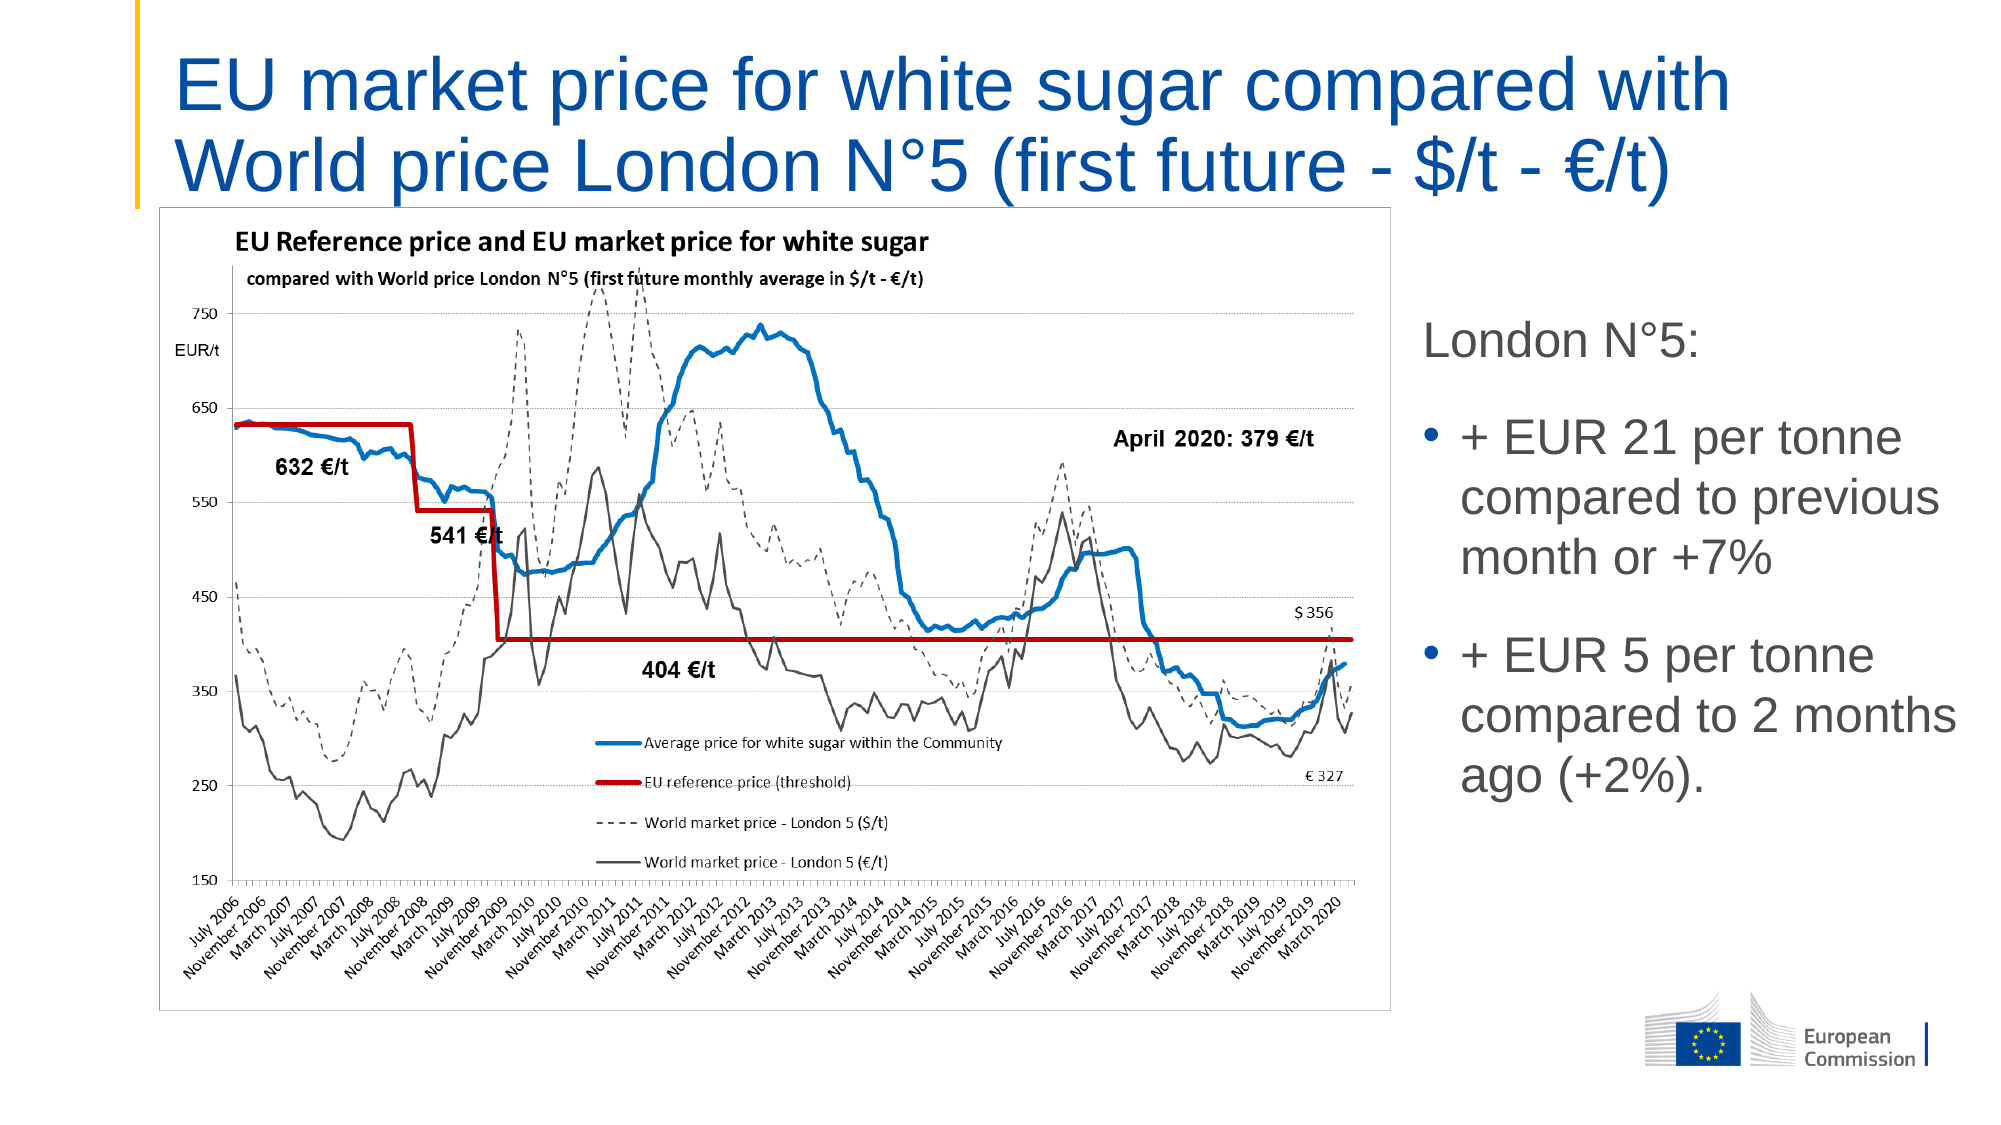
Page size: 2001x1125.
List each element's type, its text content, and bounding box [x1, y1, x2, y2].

picture [1645, 991, 1928, 1066]
title EU market price for white sugar compared with World price London N°5 (first future - $/t - €/t) [159, 79, 1885, 208]
list London N°5: + EUR 21 per tonne compared to previous month or +7% + EUR 5 per tonne compared to 2 months ago (+2%). [1407, 299, 1974, 917]
picture [159, 207, 1391, 1011]
